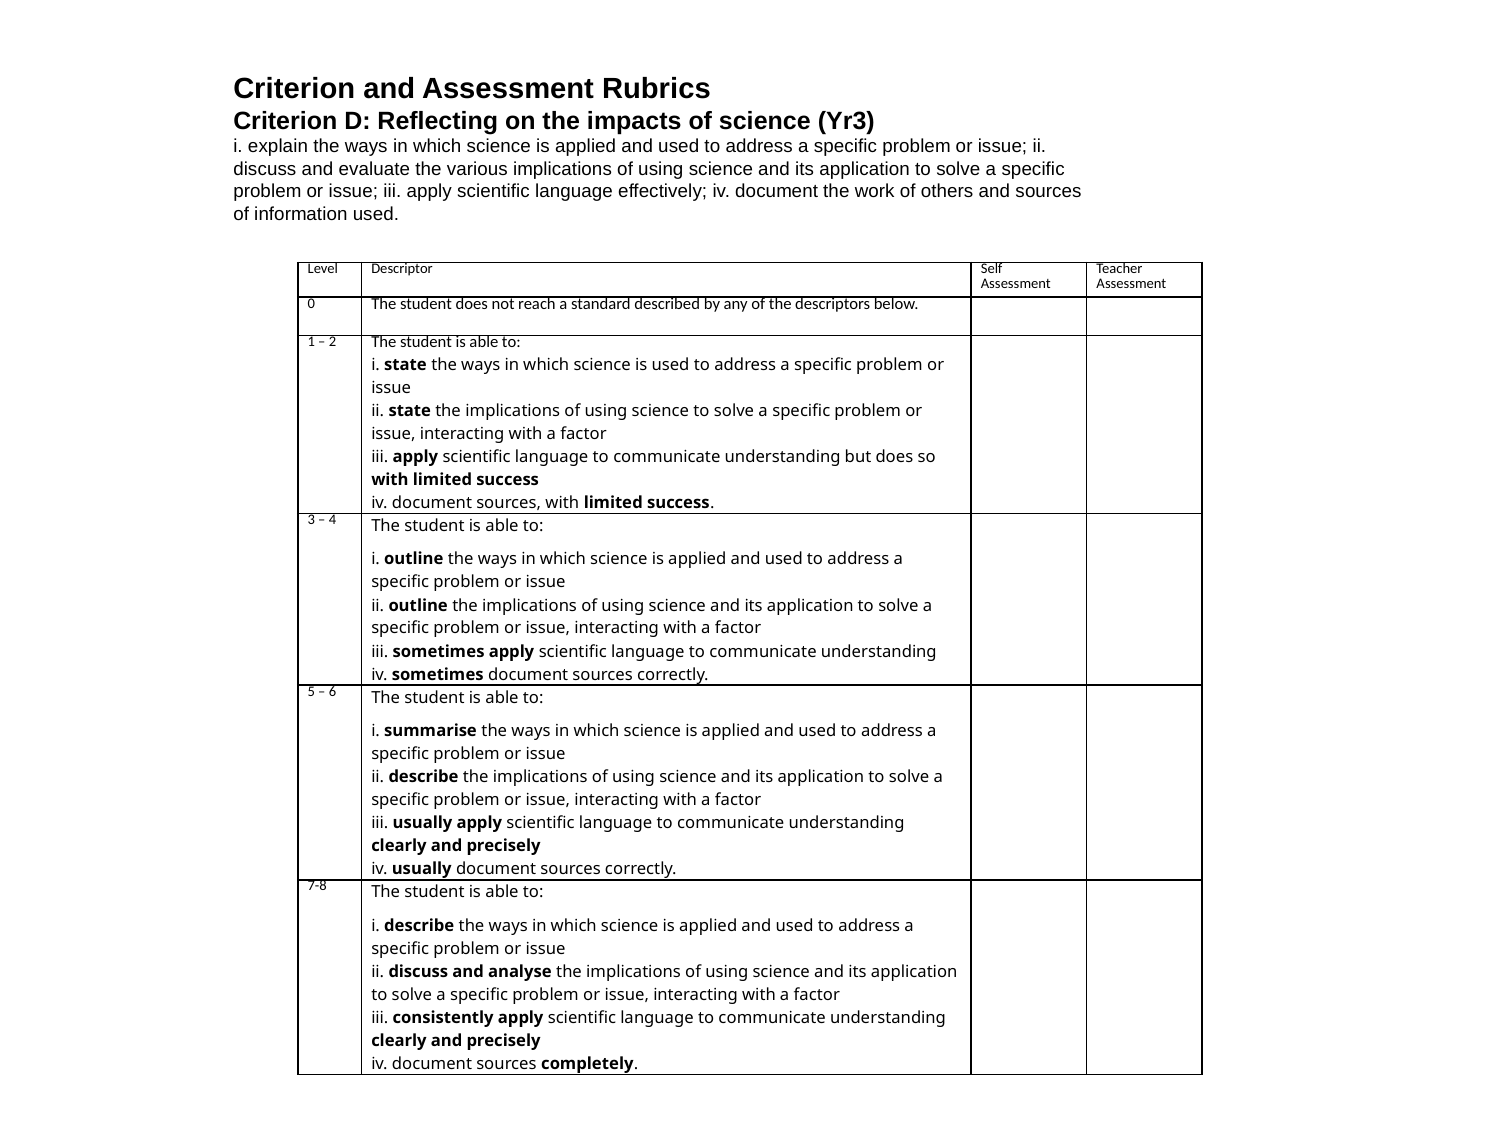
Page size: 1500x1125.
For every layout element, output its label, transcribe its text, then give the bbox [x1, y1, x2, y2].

table_cell 1 – 2 [299, 336, 361, 513]
table_cell The student is able to: i. state the ways in which science is used to address a specific problem or issue ii. state the implications of using science to solve a specific problem or issue, interacting with a factor iii. apply scientific language to communicate understanding but does so with limited success iv. document sources, with limited success. [362, 336, 970, 513]
table_cell [972, 686, 1086, 879]
table_header Self Assessment [972, 263, 1086, 296]
table_cell [1087, 298, 1201, 335]
table_header Teacher Assessment [1087, 263, 1201, 296]
table_cell [1087, 336, 1201, 513]
table_header Descriptor [362, 263, 970, 296]
table_cell [972, 336, 1086, 513]
table_cell [1087, 514, 1201, 684]
table_cell [972, 881, 1086, 1074]
table_cell The student is able to: i. summarise the ways in which science is applied and used to address a specific problem or issue ii. describe the implications of using science and its application to solve a specific problem or issue, interacting with a factor iii. usually apply scientific language to communicate understanding clearly and precisely iv. usually document sources correctly. [362, 686, 970, 879]
table_cell [972, 514, 1086, 684]
table_cell The student is able to: i. describe the ways in which science is applied and used to address a specific problem or issue ii. discuss and analyse the implications of using science and its application to solve a specific problem or issue, interacting with a factor iii. consistently apply scientific language to communicate understanding clearly and precisely iv. document sources completely. [362, 881, 970, 1074]
table_cell [1087, 686, 1201, 879]
table_cell 3 – 4 [299, 514, 361, 684]
text_box Criterion and Assessment Rubrics Criterion D: Reflecting on the impacts of science (Yr3) i. explain the ways in which science is applied and used to address a specific problem or issue; ii. discuss and evaluate the various implications of using science and its application to solve a specific problem or issue; iii. apply scientific language effectively; iv. document the work of others and sources of information used. [218, 61, 1099, 232]
table_cell The student does not reach a standard described by any of the descriptors below. [362, 298, 970, 335]
table_header Level [299, 263, 361, 296]
table_cell [1087, 881, 1201, 1074]
table_cell 5 – 6 [299, 686, 361, 879]
table_cell 0 [299, 298, 361, 335]
table_cell 7-8 [299, 881, 361, 1074]
table_cell The student is able to: i. outline the ways in which science is applied and used to address a specific problem or issue ii. outline the implications of using science and its application to solve a specific problem or issue, interacting with a factor iii. sometimes apply scientific language to communicate understanding iv. sometimes document sources correctly. [362, 514, 970, 684]
table_cell [972, 298, 1086, 335]
